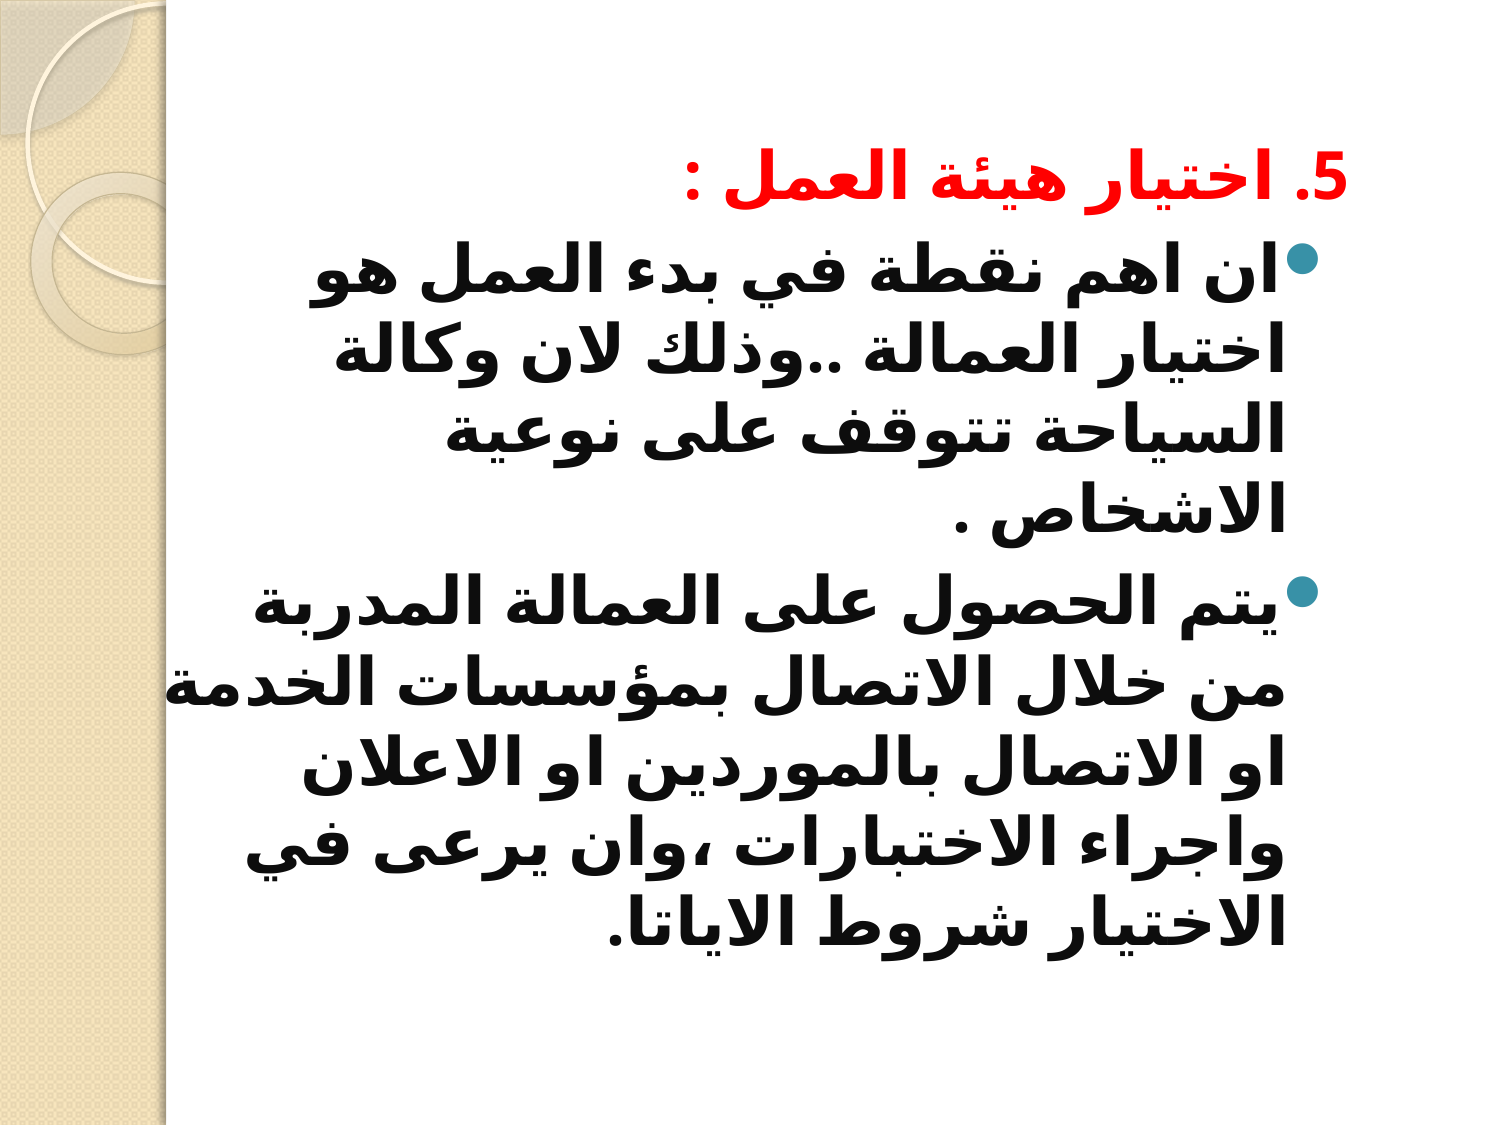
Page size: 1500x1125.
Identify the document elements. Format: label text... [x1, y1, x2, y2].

list 5. اختيار هيئة العمل : ان اهم نقطة في بدء العمل هو اختيار العمالة ..وذلك لان وكالة السياحة تتوقف على نوعية الاشخاص . يتم الحصول على العمالة المدربة من خلال الاتصال بمؤسسات الخدمة او الاتصال بالموردين او الاعلان واجراء الاختبارات ،وان يرعى في الاختيار شروط الاياتا. [123, 125, 1365, 1012]
